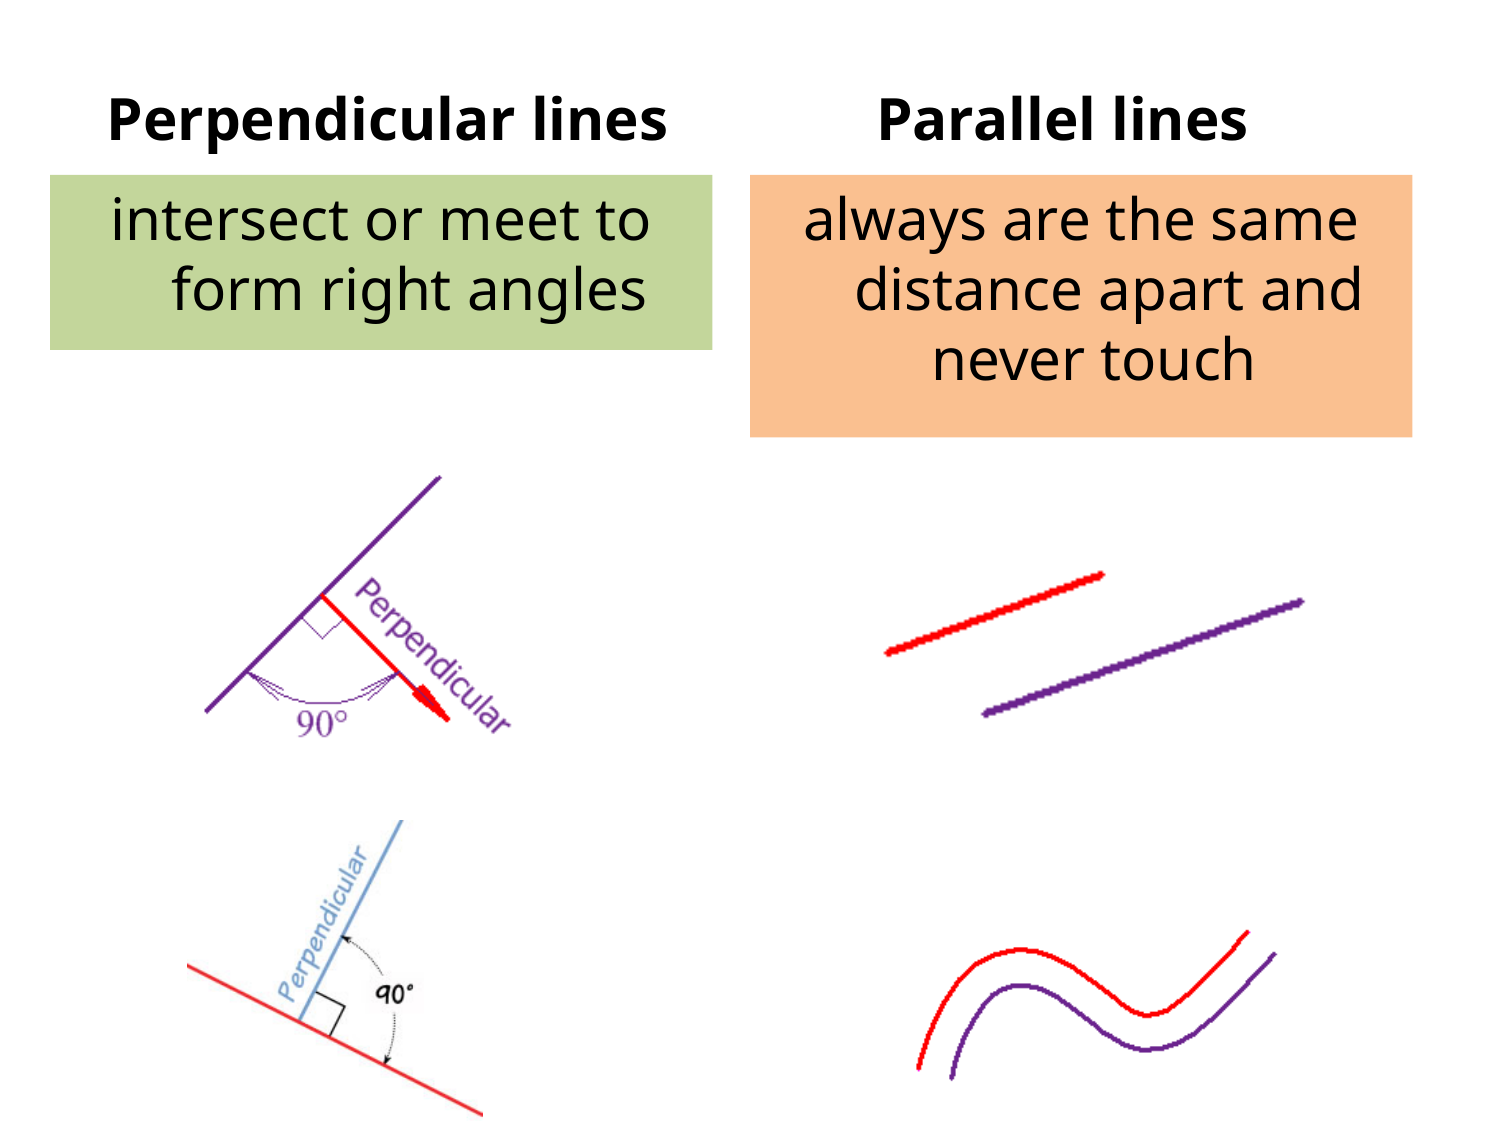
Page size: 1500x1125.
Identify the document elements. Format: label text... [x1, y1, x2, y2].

picture [199, 474, 513, 739]
picture [912, 924, 1282, 1090]
picture [187, 820, 483, 1125]
text_box Perpendicular lines [87, 75, 688, 160]
list always are the same distance apart and never touch [750, 174, 1413, 438]
picture [874, 562, 1333, 738]
list intersect or meet to form right angles [50, 174, 713, 350]
text_box Parallel lines [762, 75, 1363, 160]
